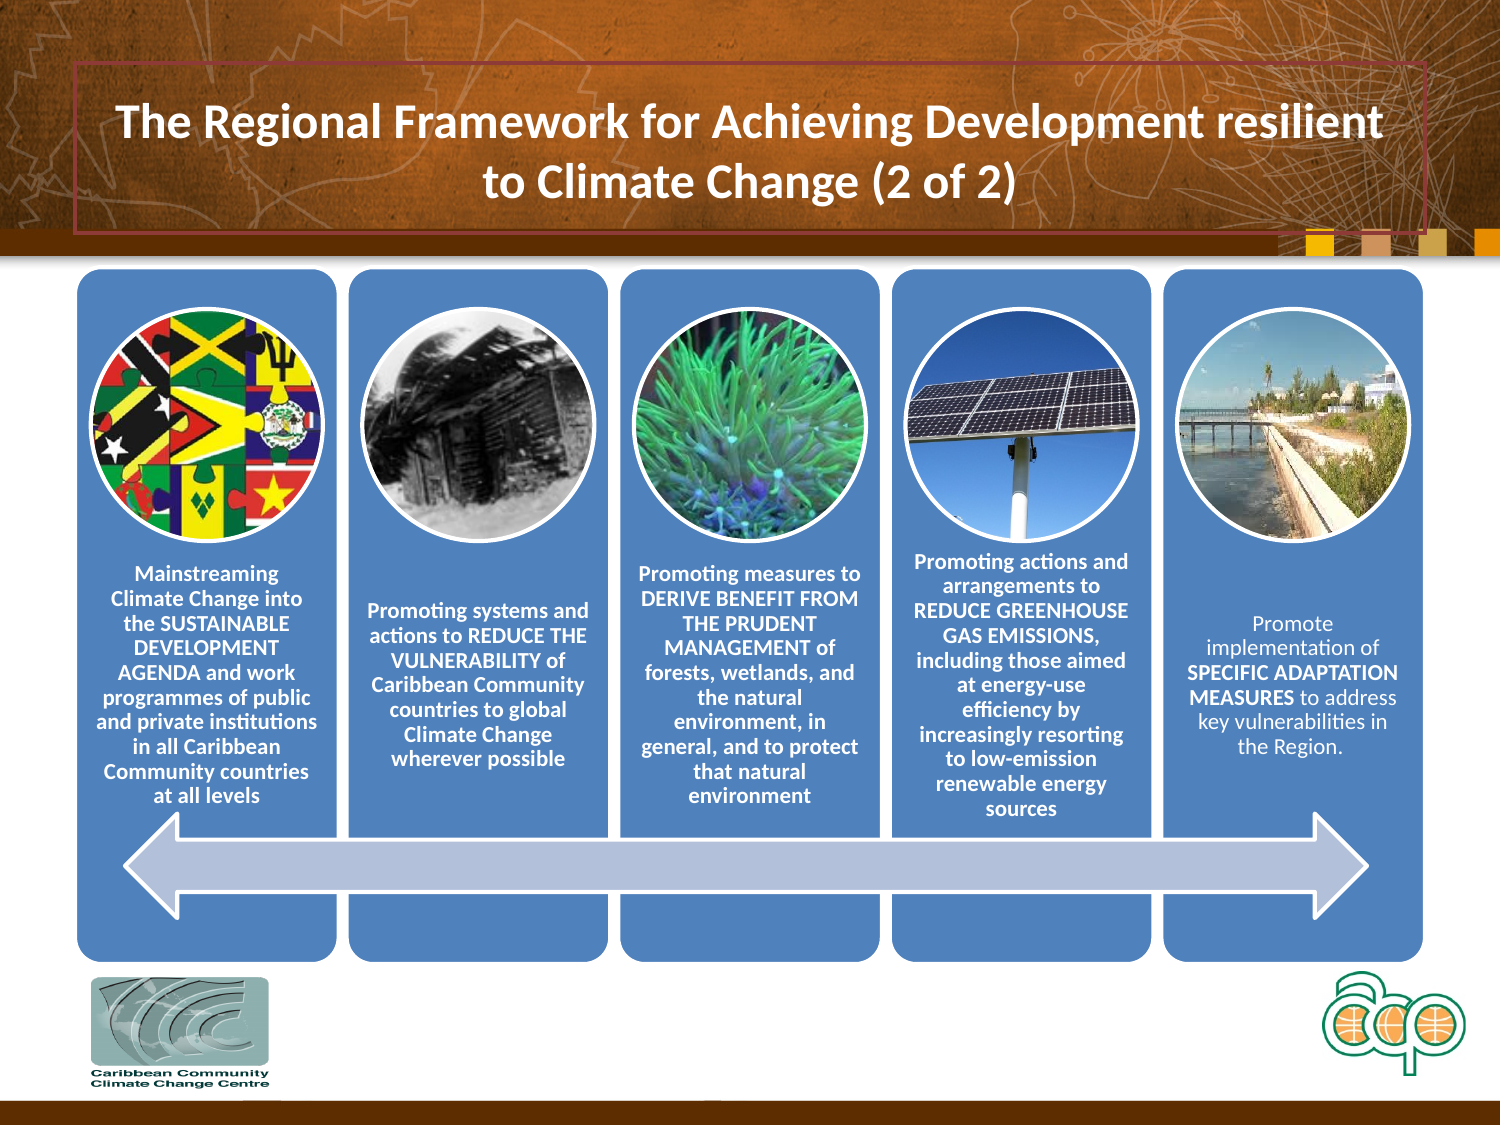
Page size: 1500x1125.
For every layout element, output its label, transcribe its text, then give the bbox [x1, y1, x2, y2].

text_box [74, 266, 1426, 965]
picture [0, 0, 1500, 1125]
title The Regional Framework for Achieving Development resilient to Climate Change (2 of 2) [73, 61, 1427, 235]
